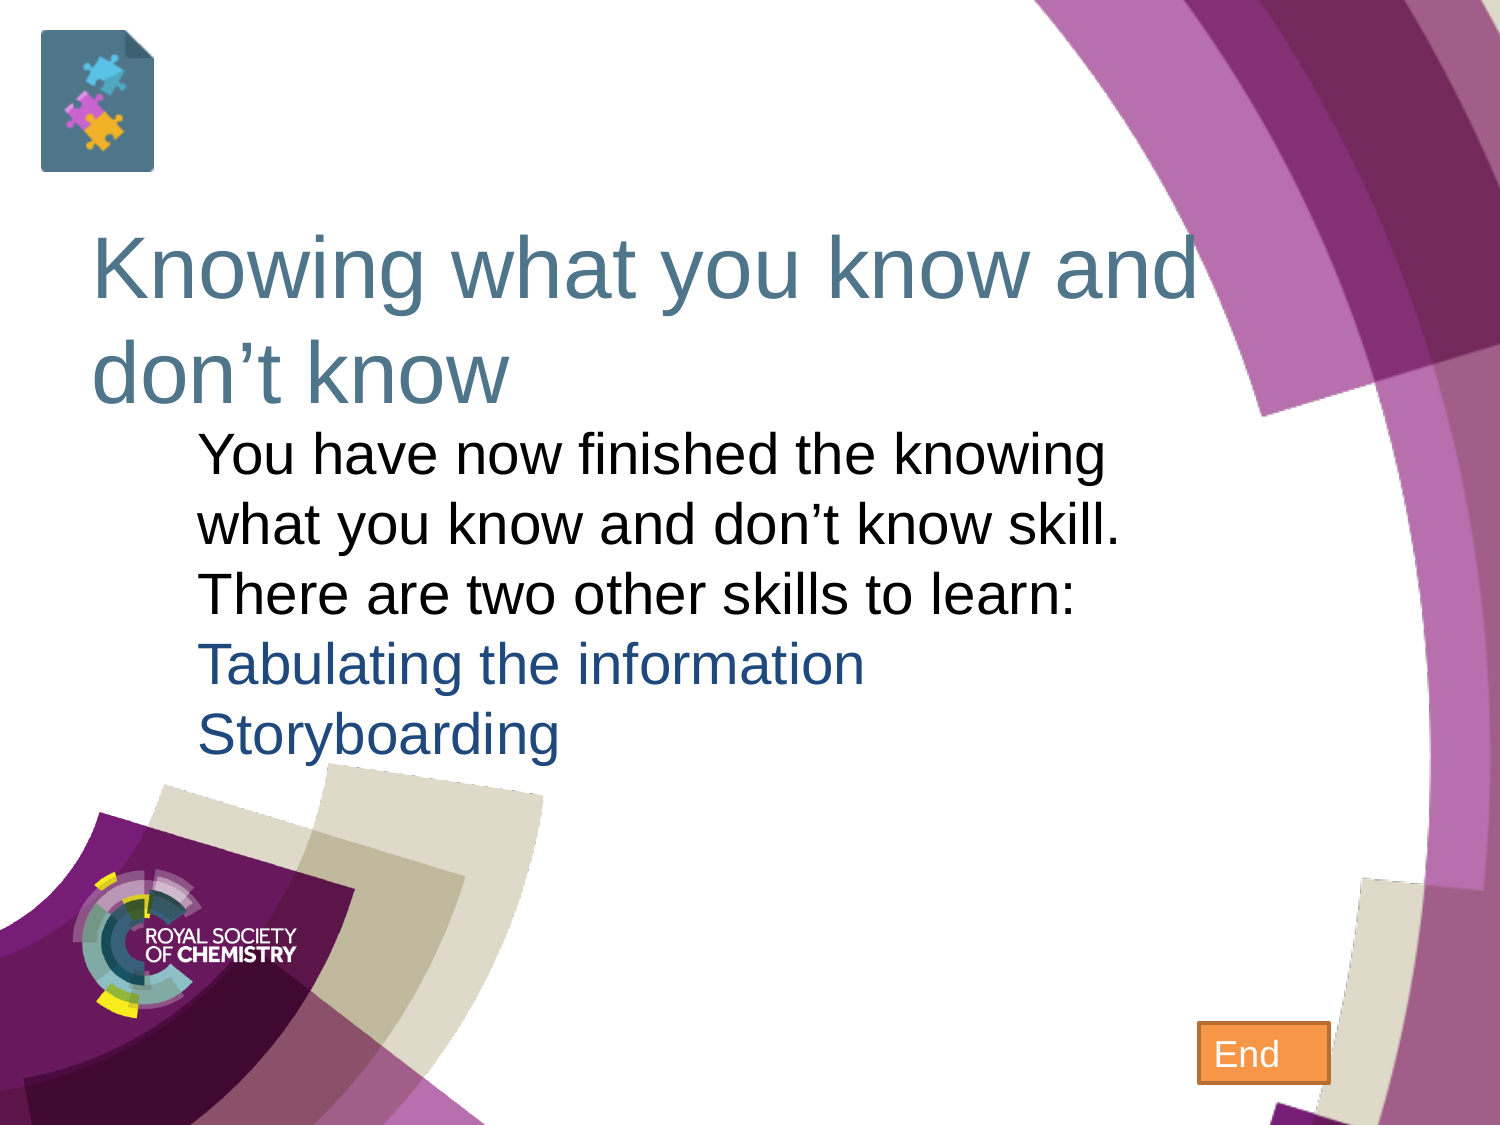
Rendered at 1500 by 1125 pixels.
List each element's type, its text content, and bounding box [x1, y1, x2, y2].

picture [0, 0, 1500, 1125]
picture [41, 30, 154, 172]
text_box You have now finished the knowing what you know and don’t know skill. There are two other skills to learn: Tabulating the information Storyboarding [182, 408, 1223, 774]
title Knowing what you know and don’t know [76, 195, 1352, 437]
text_box End [1197, 1021, 1331, 1085]
